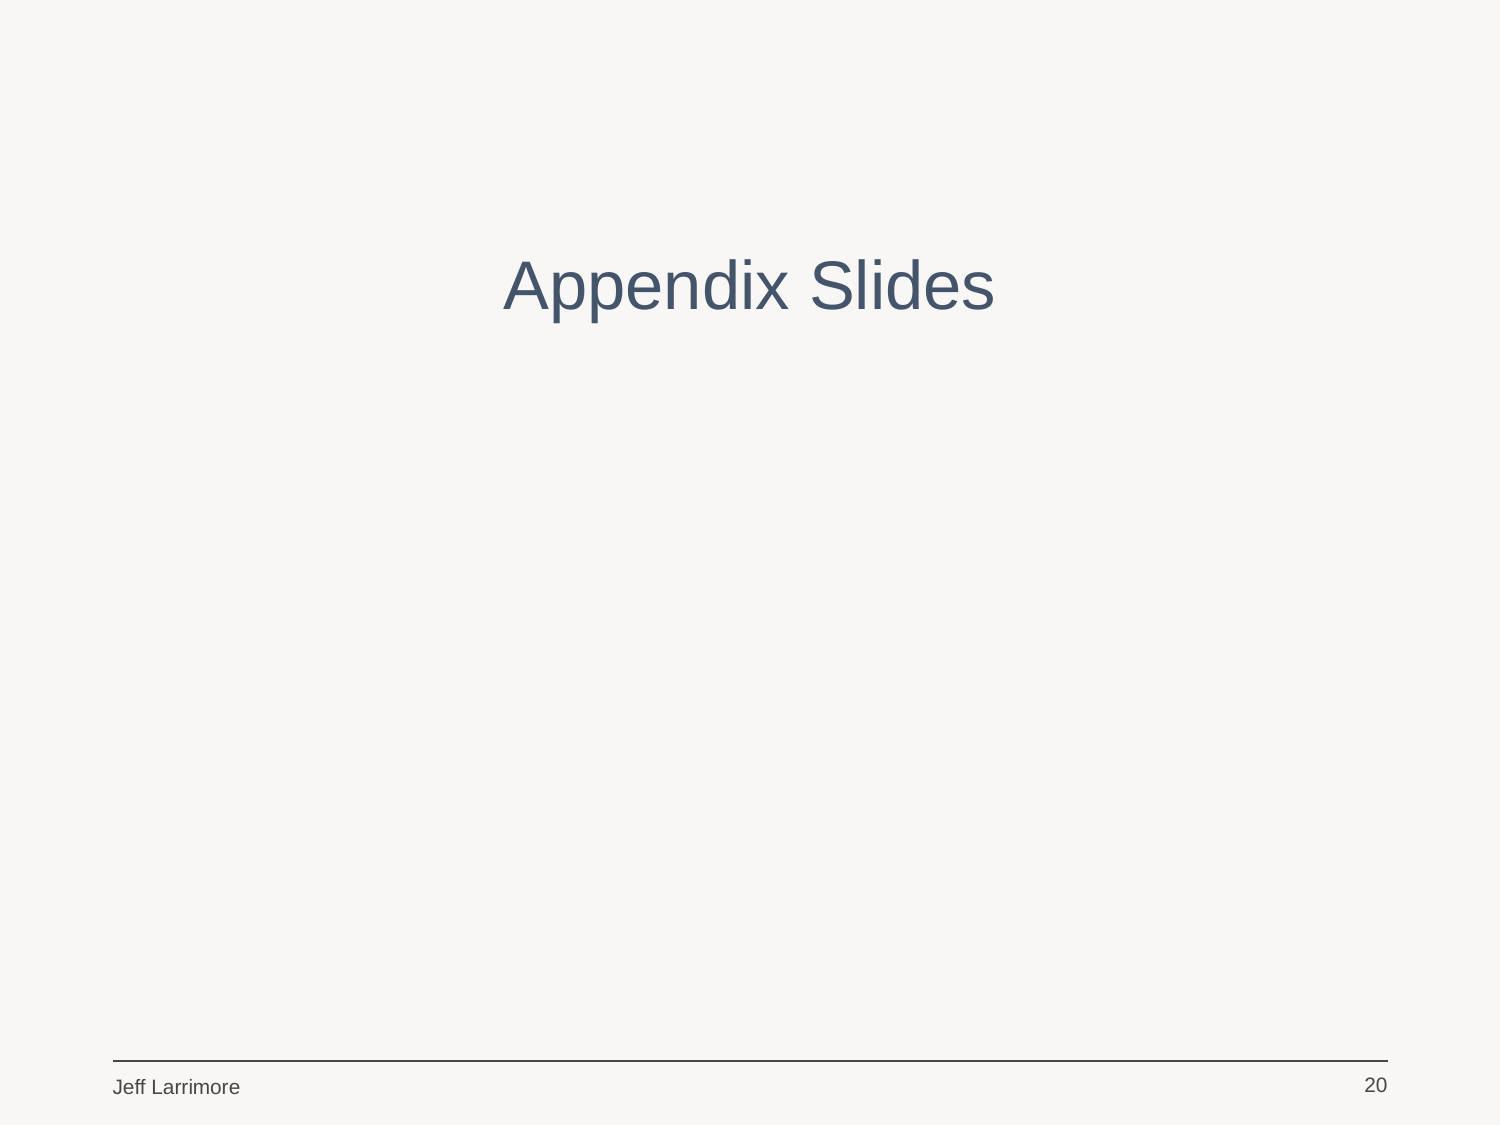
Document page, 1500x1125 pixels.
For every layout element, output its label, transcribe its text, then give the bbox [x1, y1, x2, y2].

title Appendix Slides [112, 250, 1388, 401]
